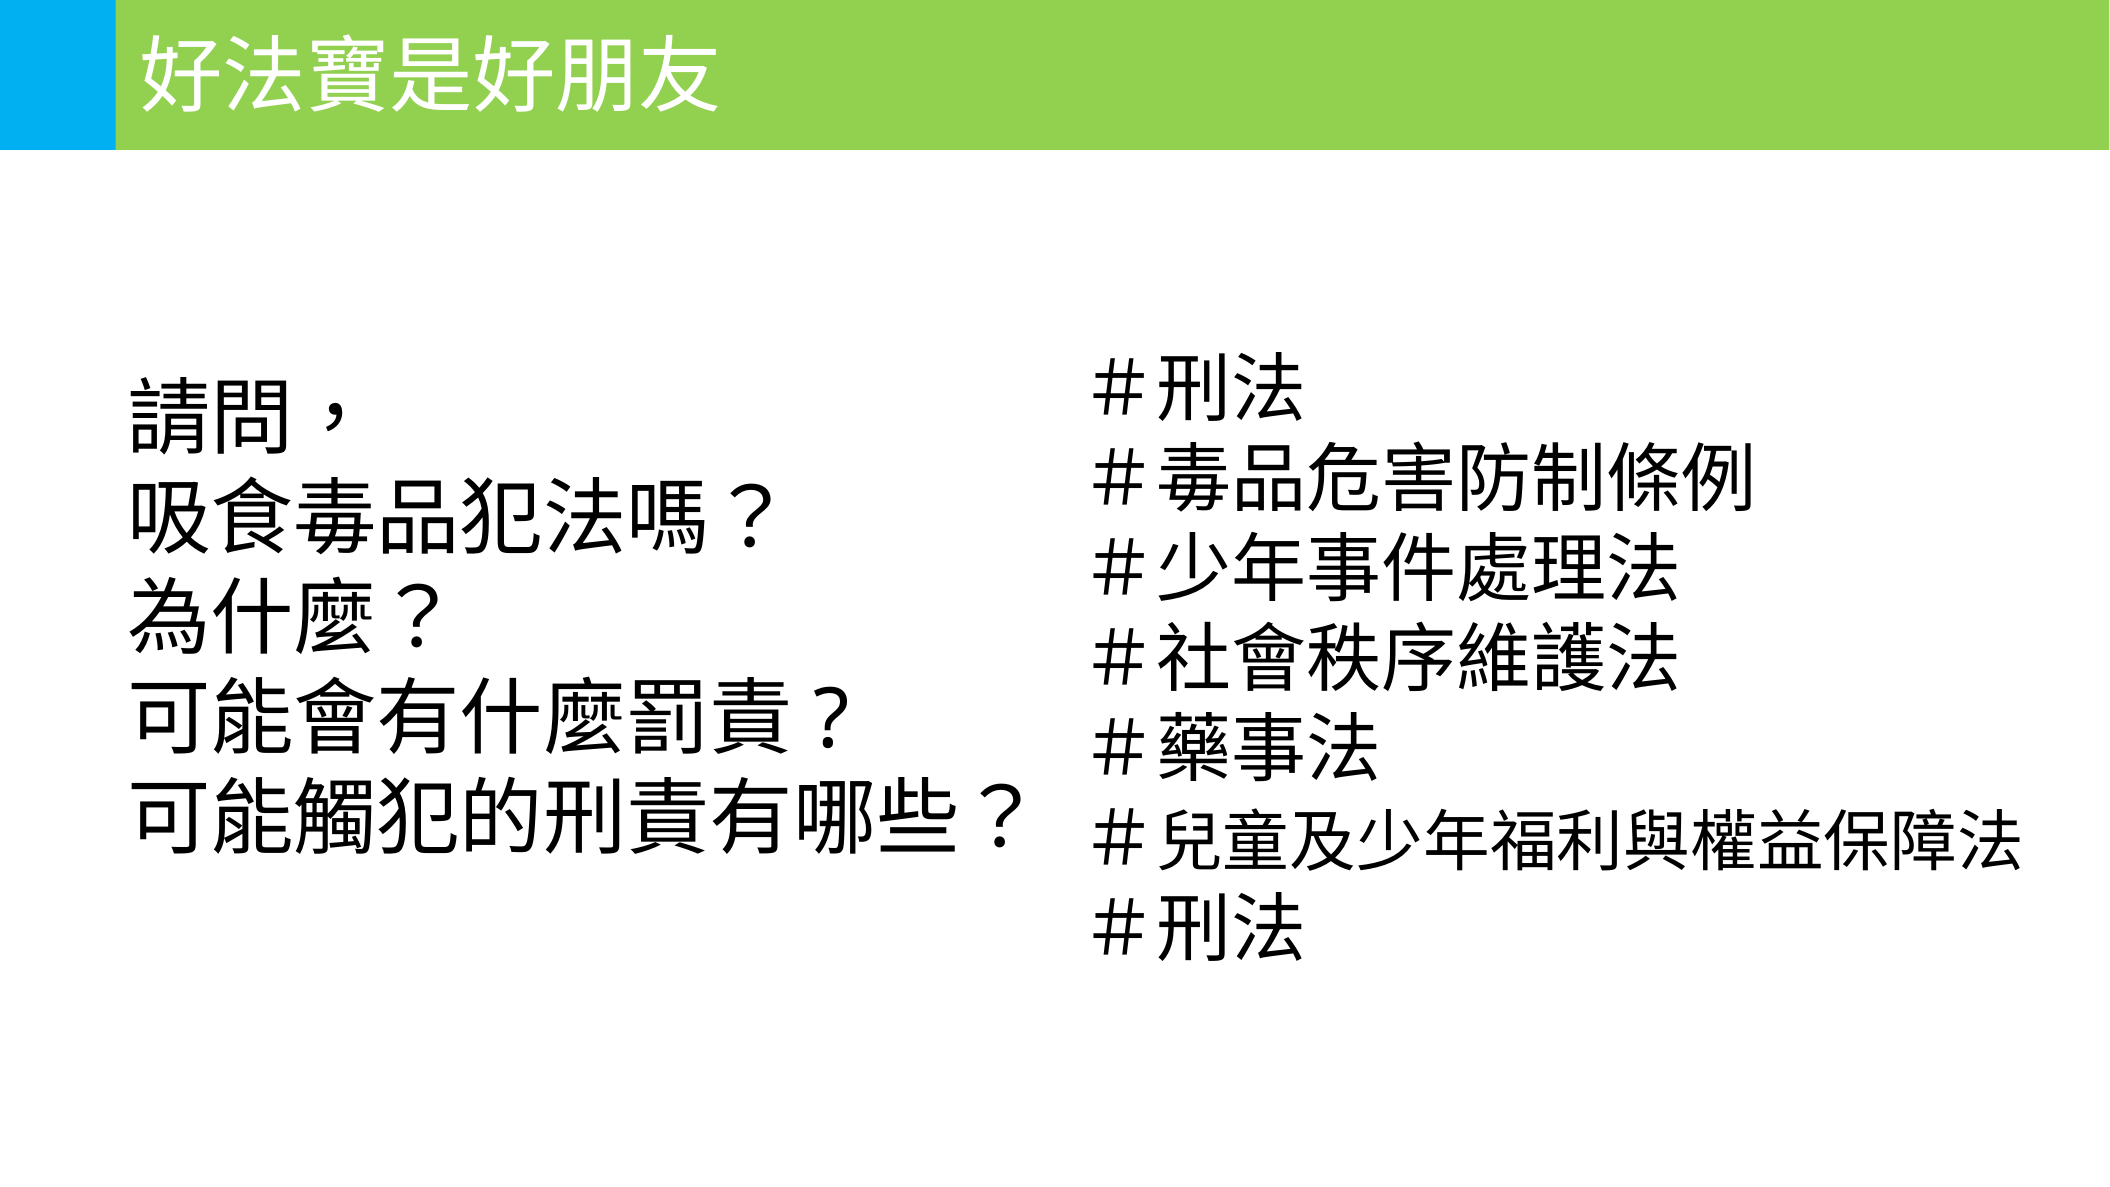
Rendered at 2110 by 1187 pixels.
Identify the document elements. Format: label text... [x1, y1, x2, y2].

text_box 好法寶是好朋友 [124, 14, 738, 130]
text_box 請問， 吸食毒品犯法嗎？ 為什麼？ 可能會有什麼罰責? 可能觸犯的刑責有哪些？ [112, 356, 1066, 872]
text_box ＃刑法 ＃毒品危害防制條例 ＃少年事件處理法 ＃社會秩序維護法 ＃藥事法 ＃兒童及少年福利與權益保障法 ＃刑法 [1066, 333, 2047, 979]
